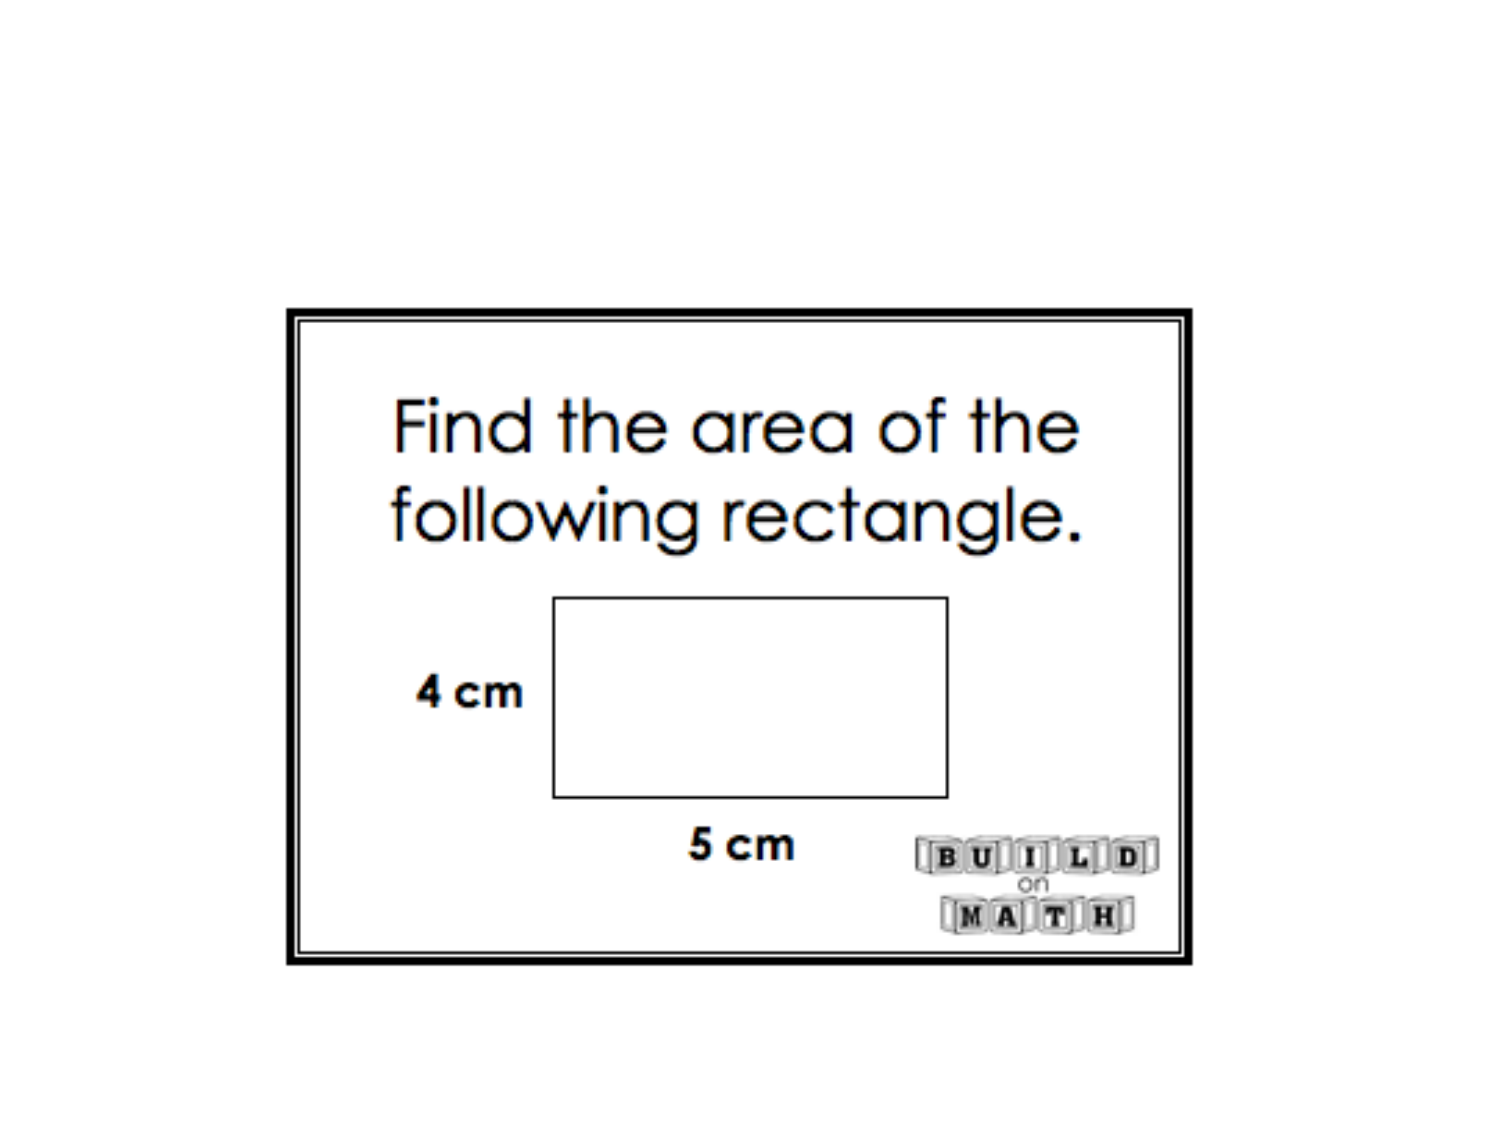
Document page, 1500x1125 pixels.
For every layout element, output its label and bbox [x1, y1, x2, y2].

list [74, 262, 1426, 1006]
